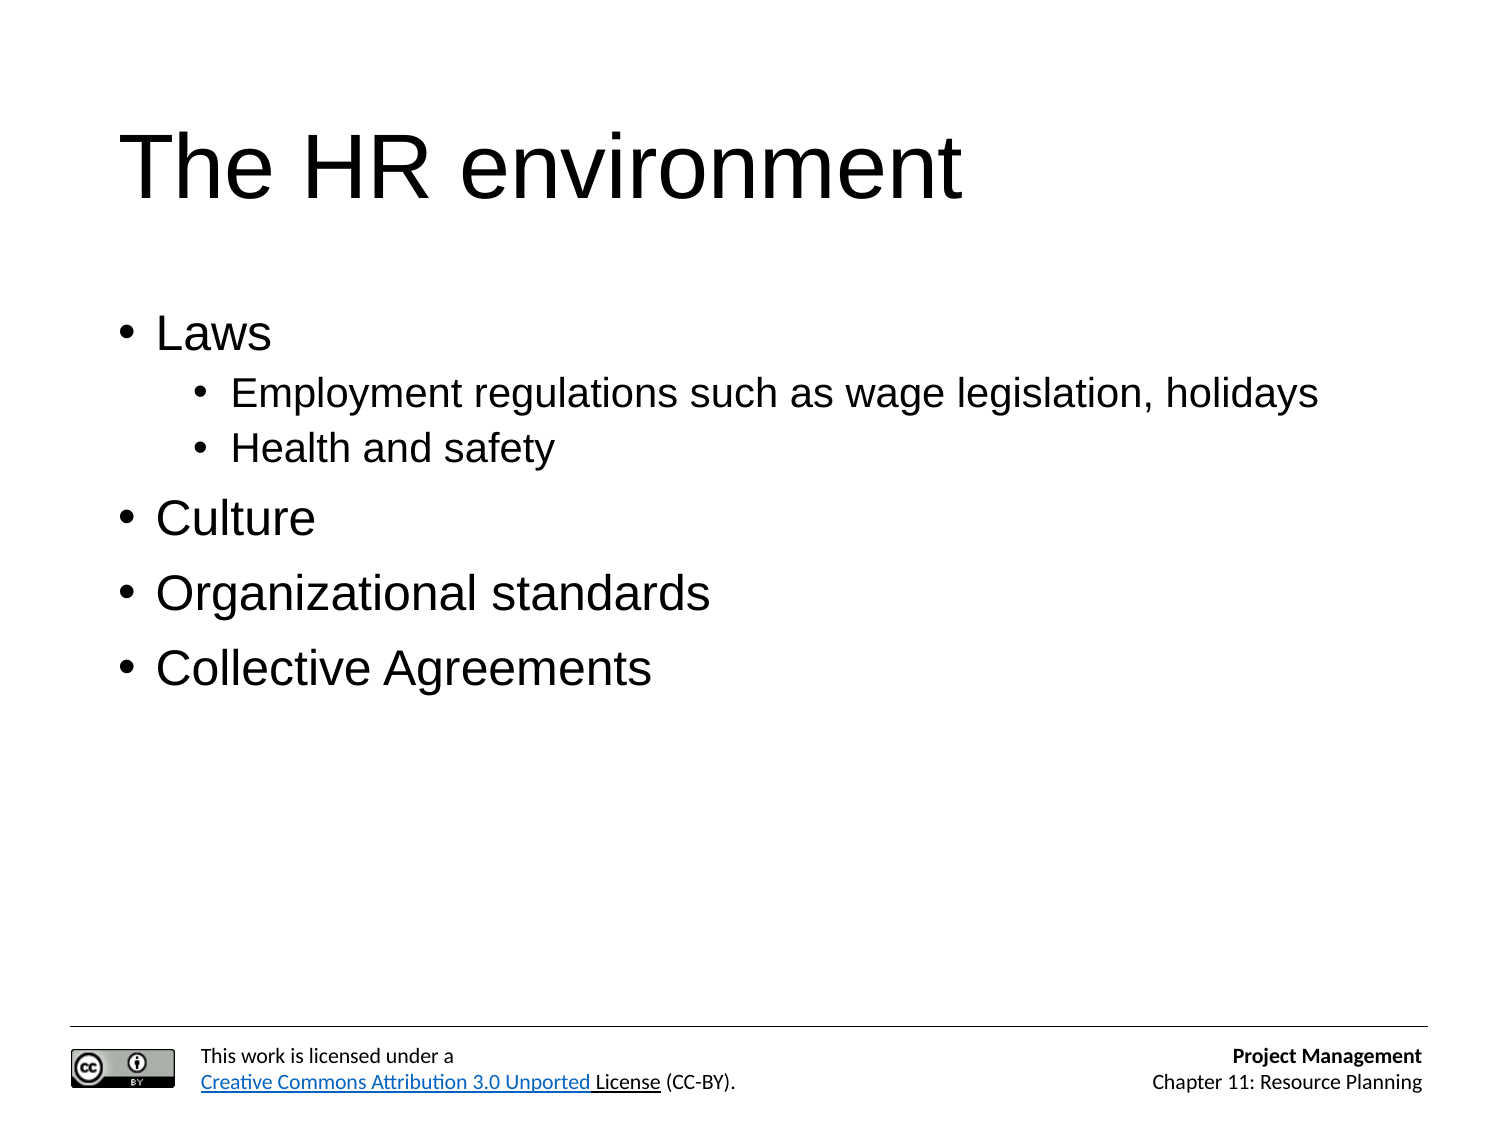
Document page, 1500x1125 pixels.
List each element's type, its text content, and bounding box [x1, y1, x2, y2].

picture [71, 1049, 175, 1088]
title The HR environment [103, 59, 1397, 278]
list Laws Employment regulations such as wage legislation, holidays Health and safety Culture Organizational standards Collective Agreements [103, 299, 1397, 1014]
